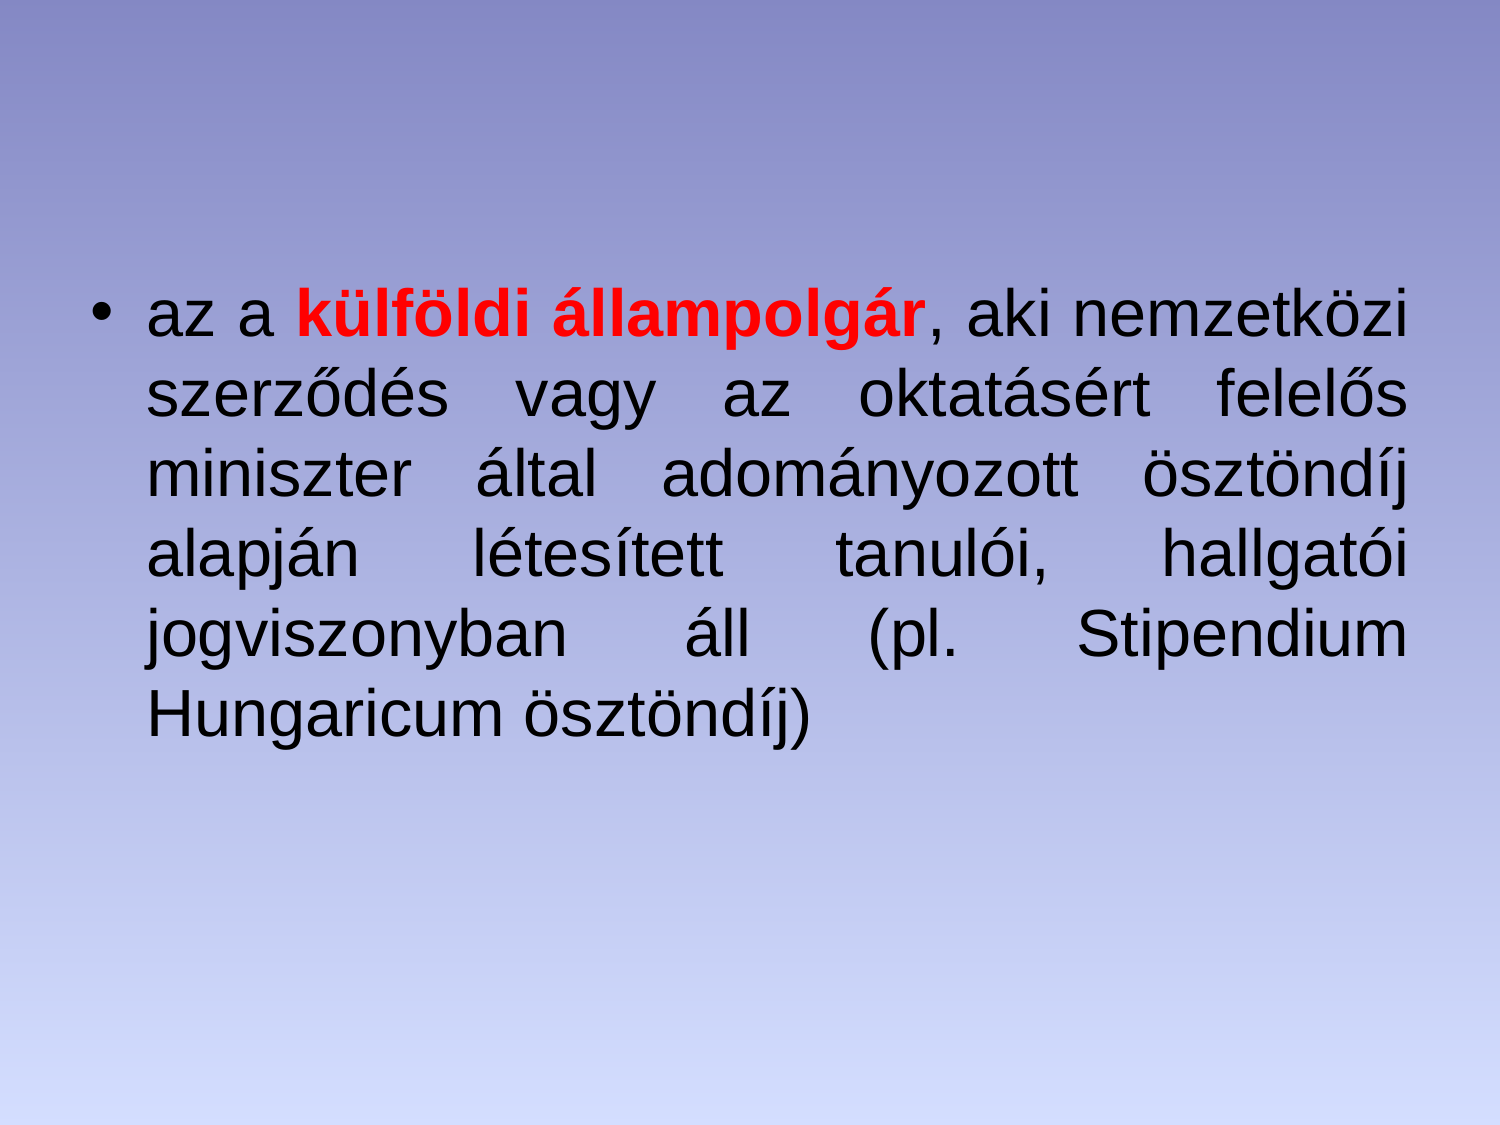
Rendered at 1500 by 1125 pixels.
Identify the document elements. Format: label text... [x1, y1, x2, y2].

list az a külföldi állampolgár, aki nemzetközi szerződés vagy az oktatásért felelős miniszter által adományozott ösztöndíj alapján létesített tanulói, hallgatói jogviszonyban áll (pl. Stipendium Hungaricum ösztöndíj) [74, 262, 1426, 1006]
